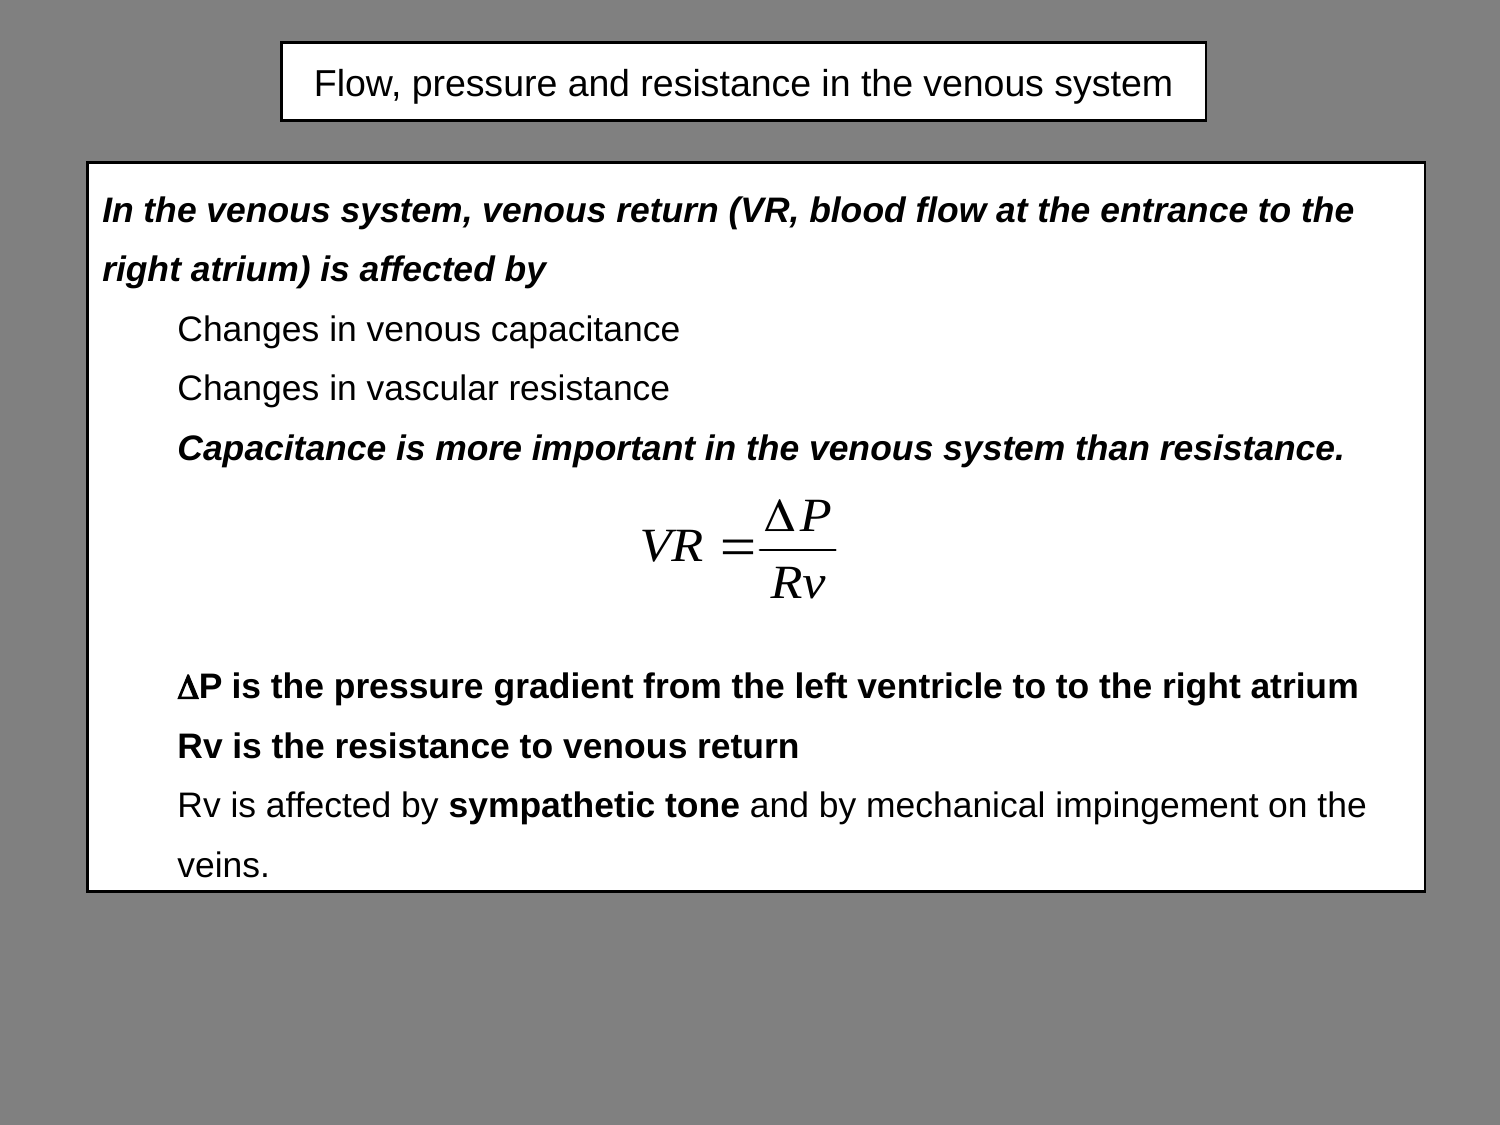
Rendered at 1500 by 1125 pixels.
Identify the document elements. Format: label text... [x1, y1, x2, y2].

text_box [87, 162, 1426, 839]
title Flow, pressure and resistance in the venous system [280, 41, 1207, 122]
